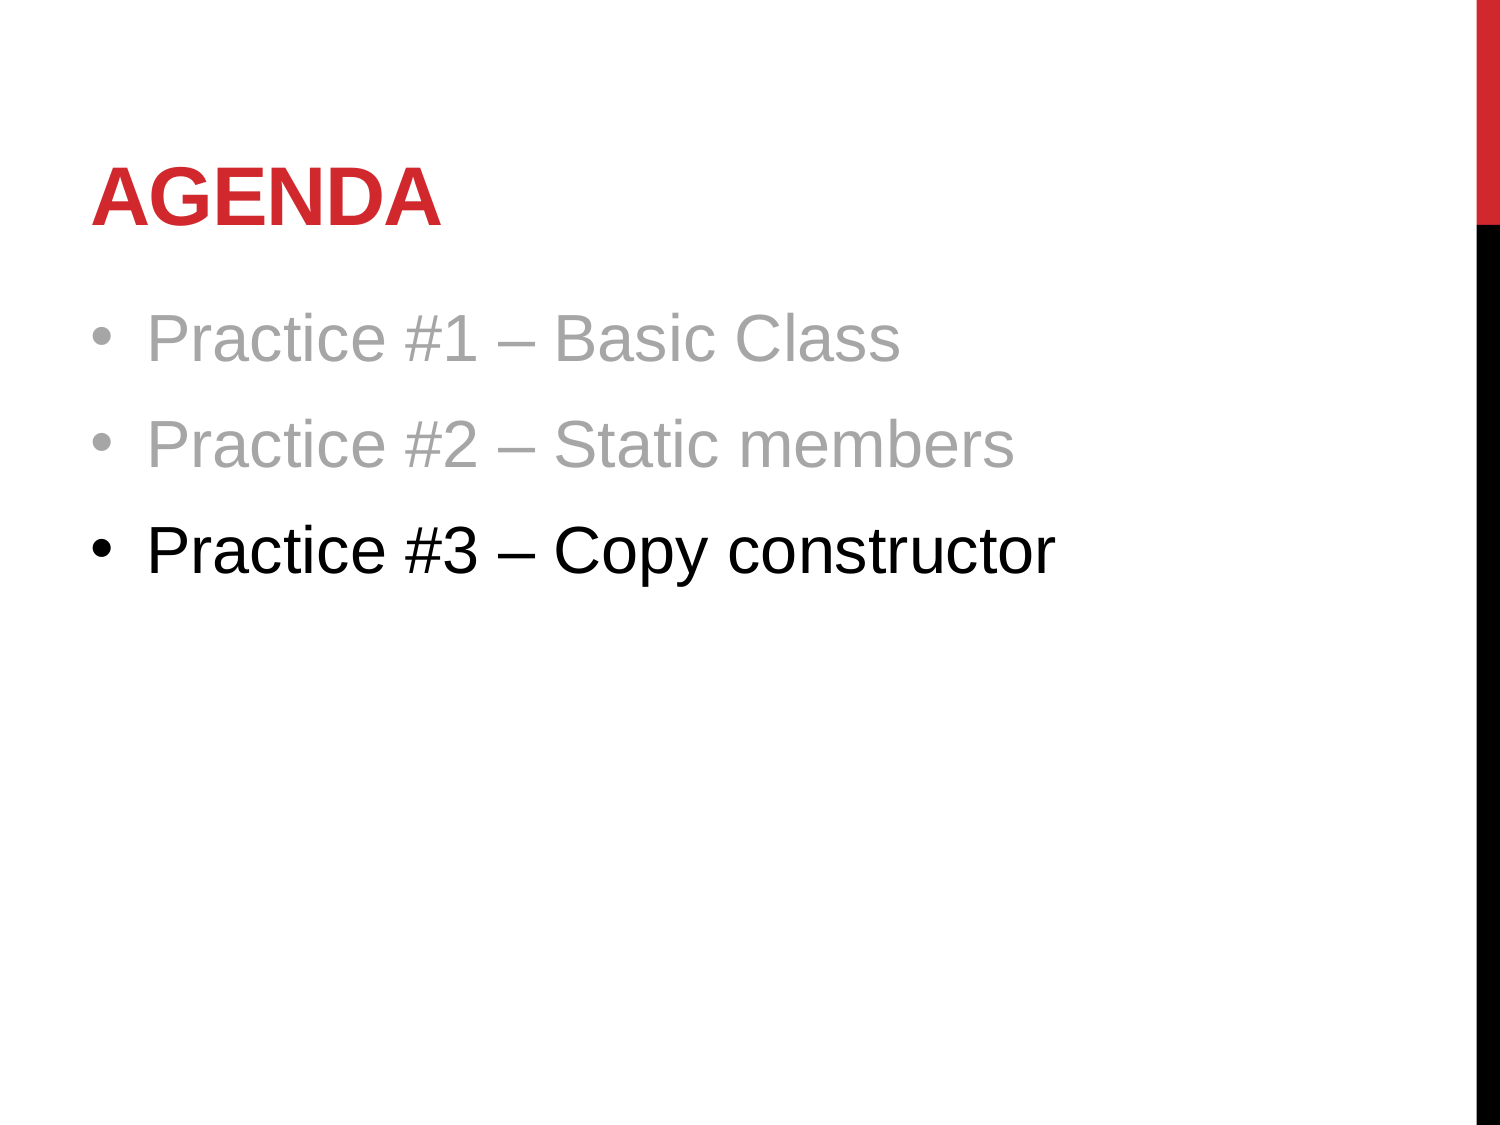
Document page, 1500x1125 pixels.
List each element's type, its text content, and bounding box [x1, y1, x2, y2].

list Practice #1 – Basic Class Practice #2 – Static members Practice #3 – Copy constructor [75, 287, 1325, 1005]
title Agenda [75, 25, 1025, 250]
